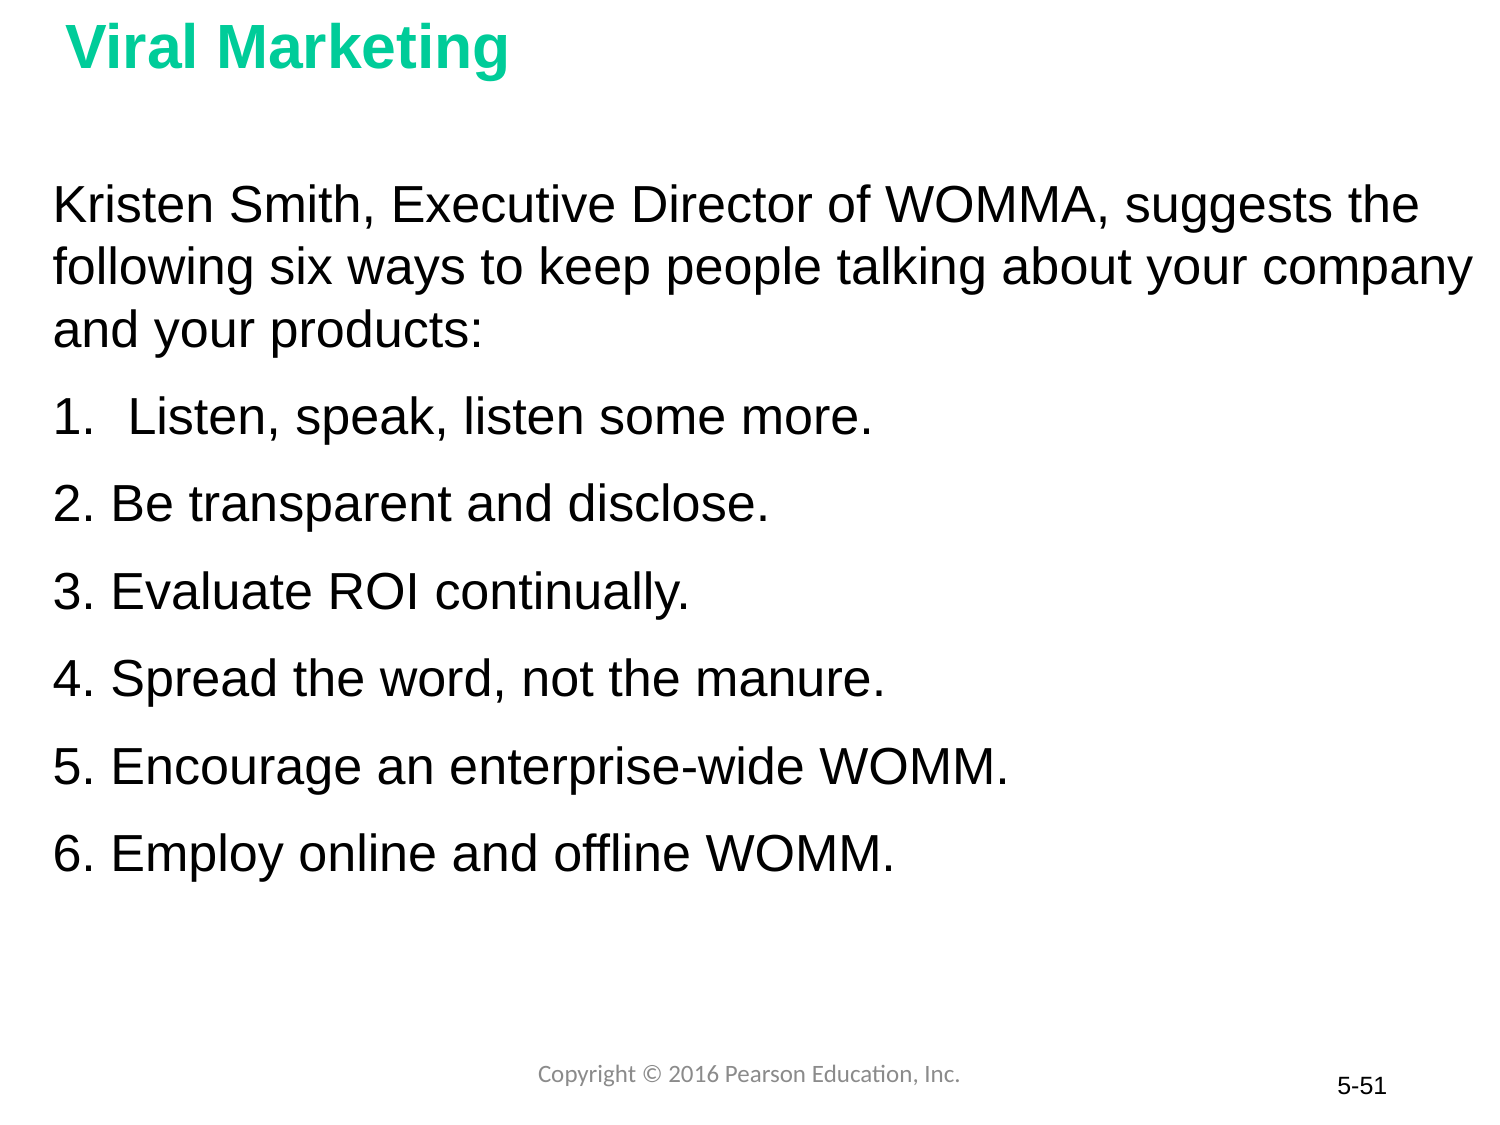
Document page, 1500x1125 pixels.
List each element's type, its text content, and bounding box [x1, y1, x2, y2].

footer Copyright © 2016 Pearson Education, Inc. [512, 1042, 988, 1103]
list Kristen Smith, Executive Director of WOMMA, suggests the following six ways to keep people talking about your company and your products: Listen, speak, listen some more. 2. Be transparent and disclose. 3. Evaluate ROI continually. 4. Spread the word, not the manure. 5. Encourage an enterprise-wide WOMM. 6. Employ online and offline WOMM. [37, 162, 1500, 1005]
title Viral Marketing [50, 0, 1400, 138]
